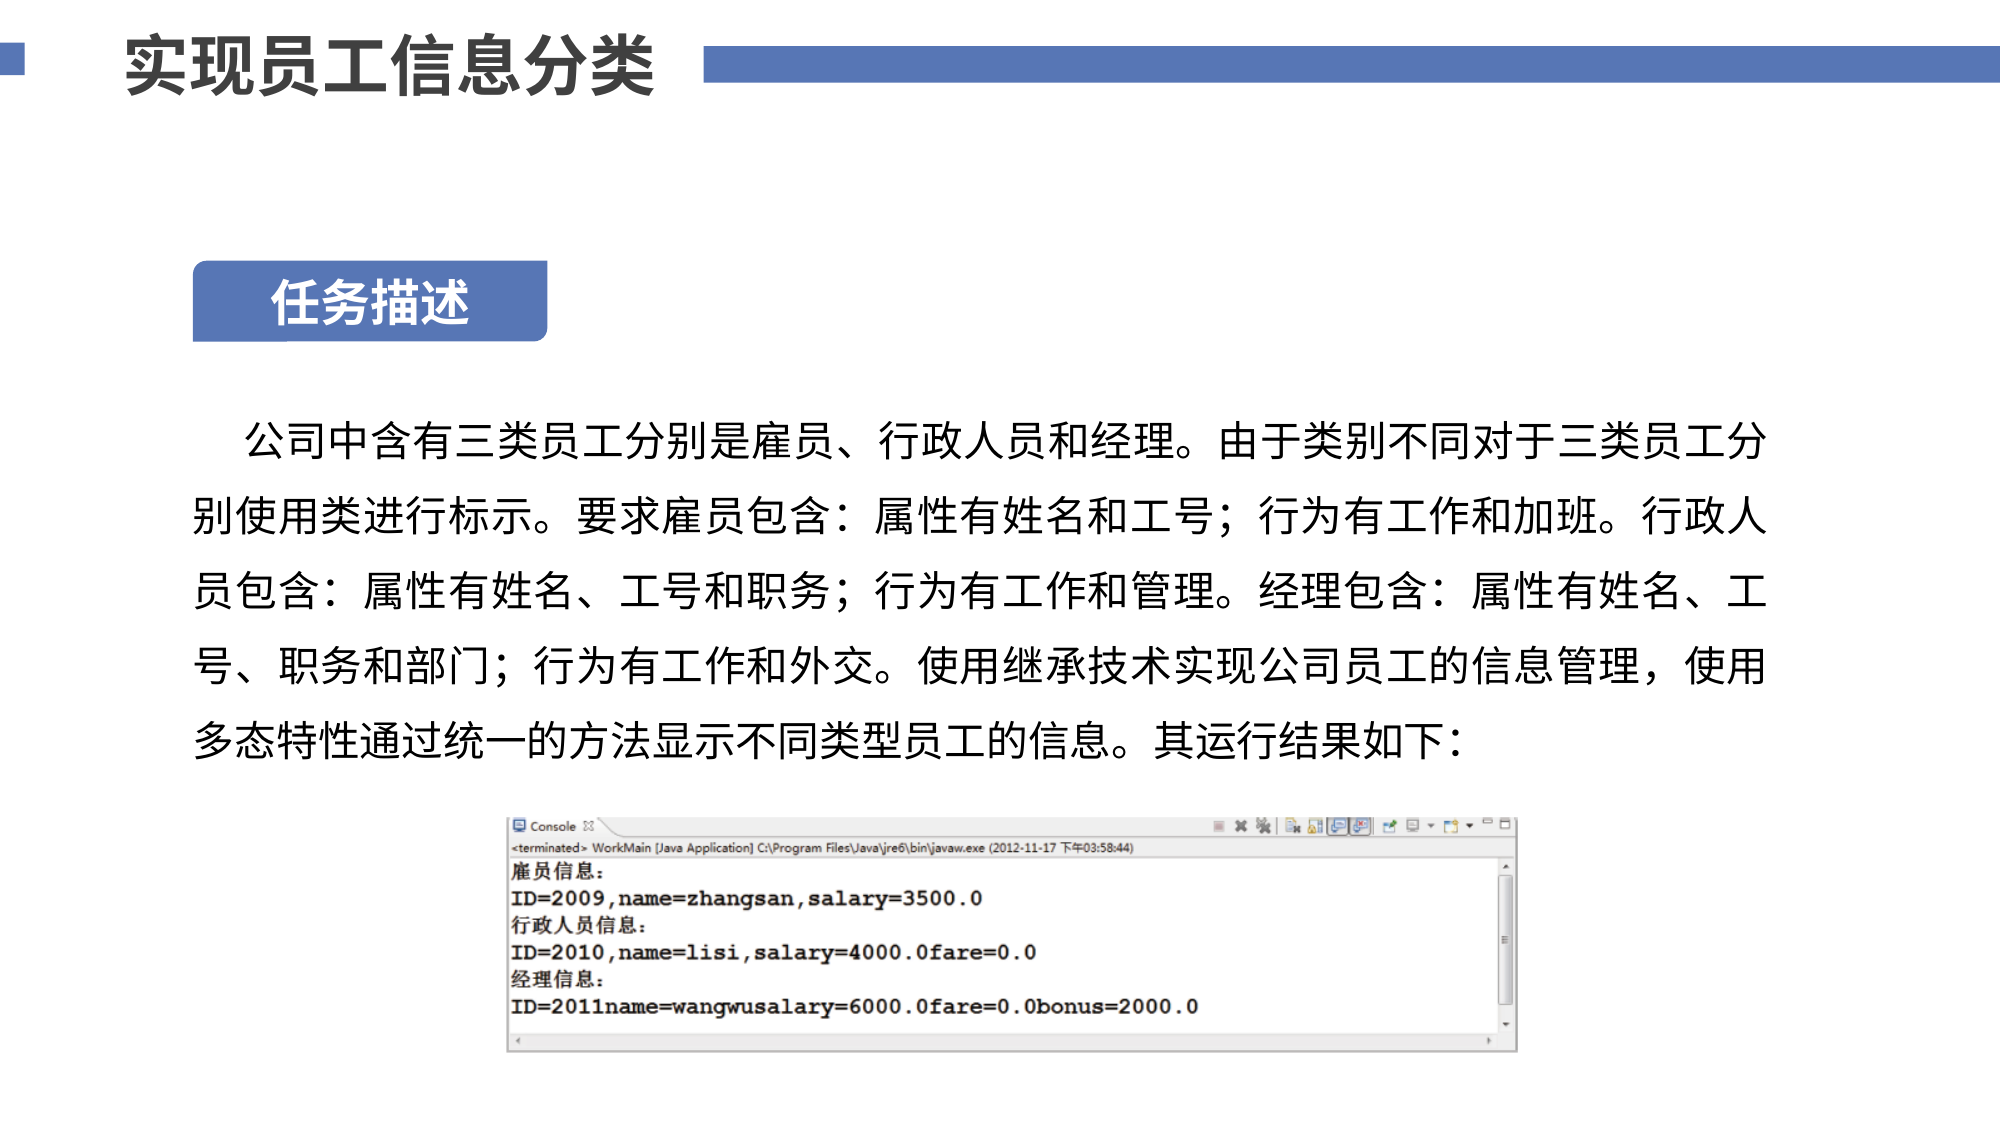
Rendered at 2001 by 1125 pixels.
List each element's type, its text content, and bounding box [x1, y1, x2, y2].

text_box 实现员工信息分类 [122, 23, 657, 104]
text_box 任务描述 [191, 259, 549, 343]
picture [494, 801, 1528, 1064]
text_box 公司中含有三类员工分别是雇员、行政人员和经理。由于类别不同对于三类员工分别使用类进行标示。要求雇员包含：属性有姓名和工号；行为有工作和加班。行政人员包含：属性有姓名、工号和职务；行为有工作和管理。经理包含：属性有姓名、工号、职务和部门；行为有工作和外交。使用继承技术实现公司员工的信息管理，使用多态特性通过统一的方法显示不同类型员工的信息。其运行结果如下： [192, 389, 1769, 765]
text_box [702, 45, 2000, 84]
text_box [0, 41, 26, 76]
